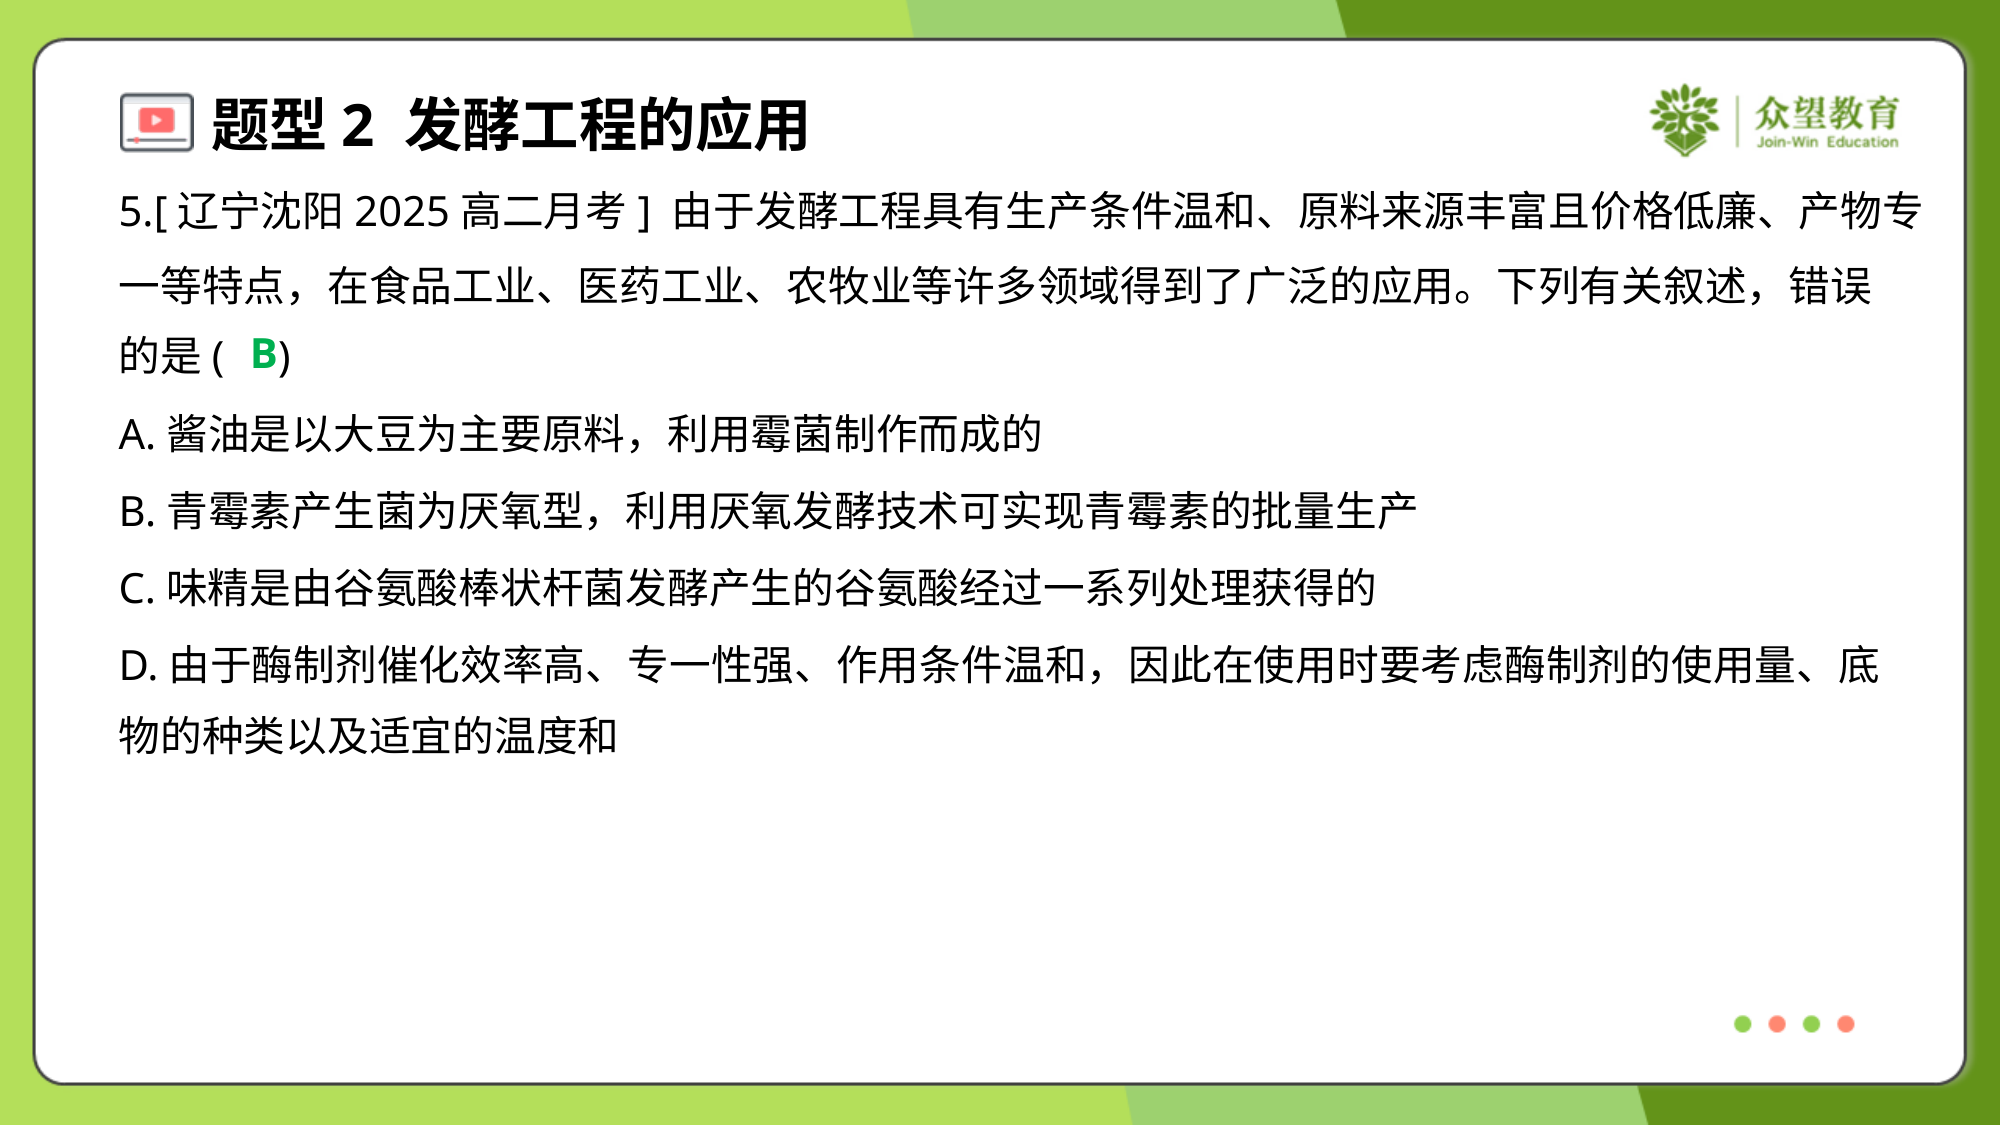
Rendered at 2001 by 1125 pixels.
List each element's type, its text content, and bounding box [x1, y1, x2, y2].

text_box B [234, 306, 294, 371]
text_box 5.[辽宁沈阳2025高二月考] 由于发酵工程具有生产条件温和、原料来源丰富且价格低廉、产物专 一等特点，在食品工业、医药工业、农牧业等许多领域得到了广泛的应用。下列有关叙述，错误 的是( ) [118, 159, 1883, 373]
picture [0, 0, 2000, 1125]
